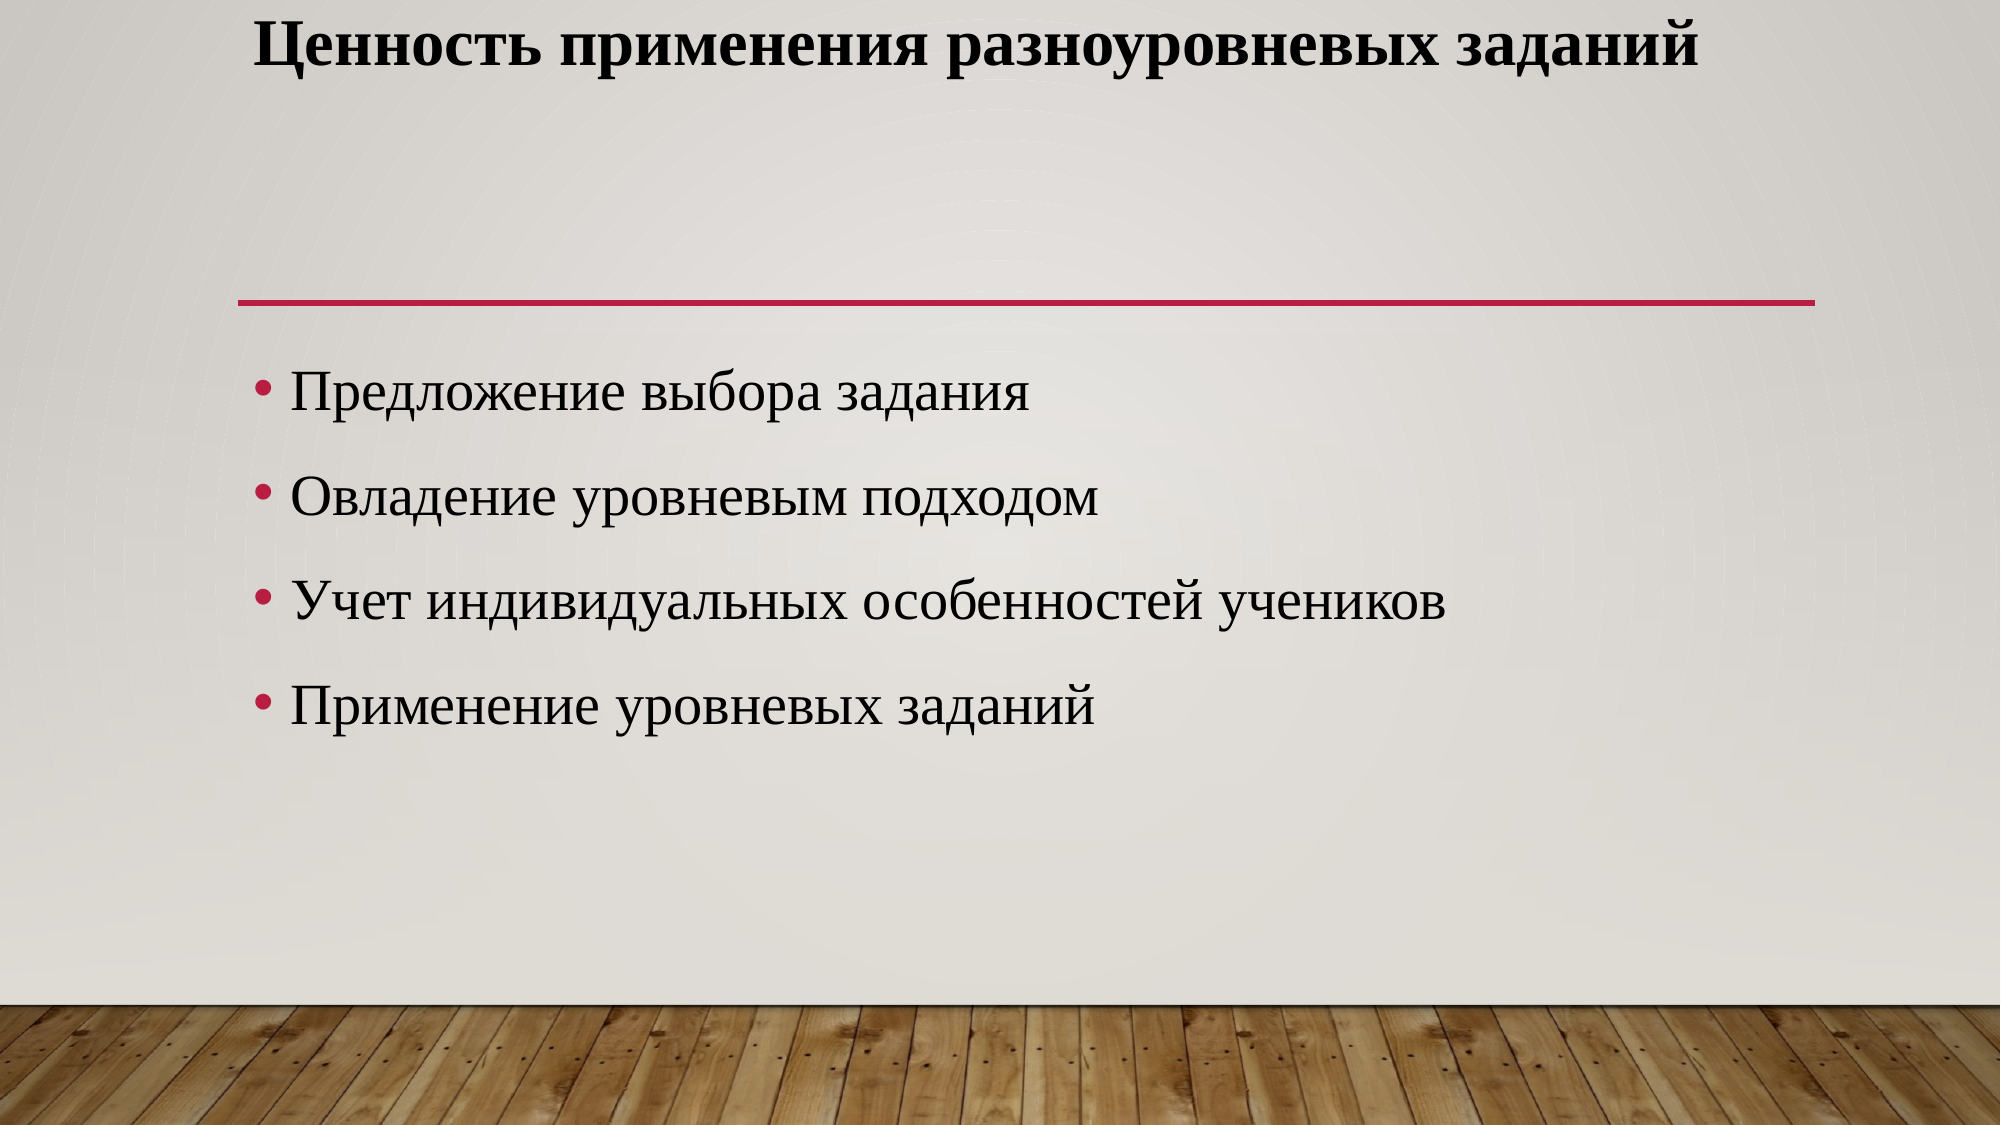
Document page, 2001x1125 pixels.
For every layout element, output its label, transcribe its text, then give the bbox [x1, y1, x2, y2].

list Предложение выбора задания Овладение уровневым подходом Учет индивидуальных особенностей учеников Применение уровневых заданий [238, 330, 1814, 897]
picture [0, 1005, 2000, 1125]
title Ценность применения разноуровневых заданий [238, 0, 1814, 173]
